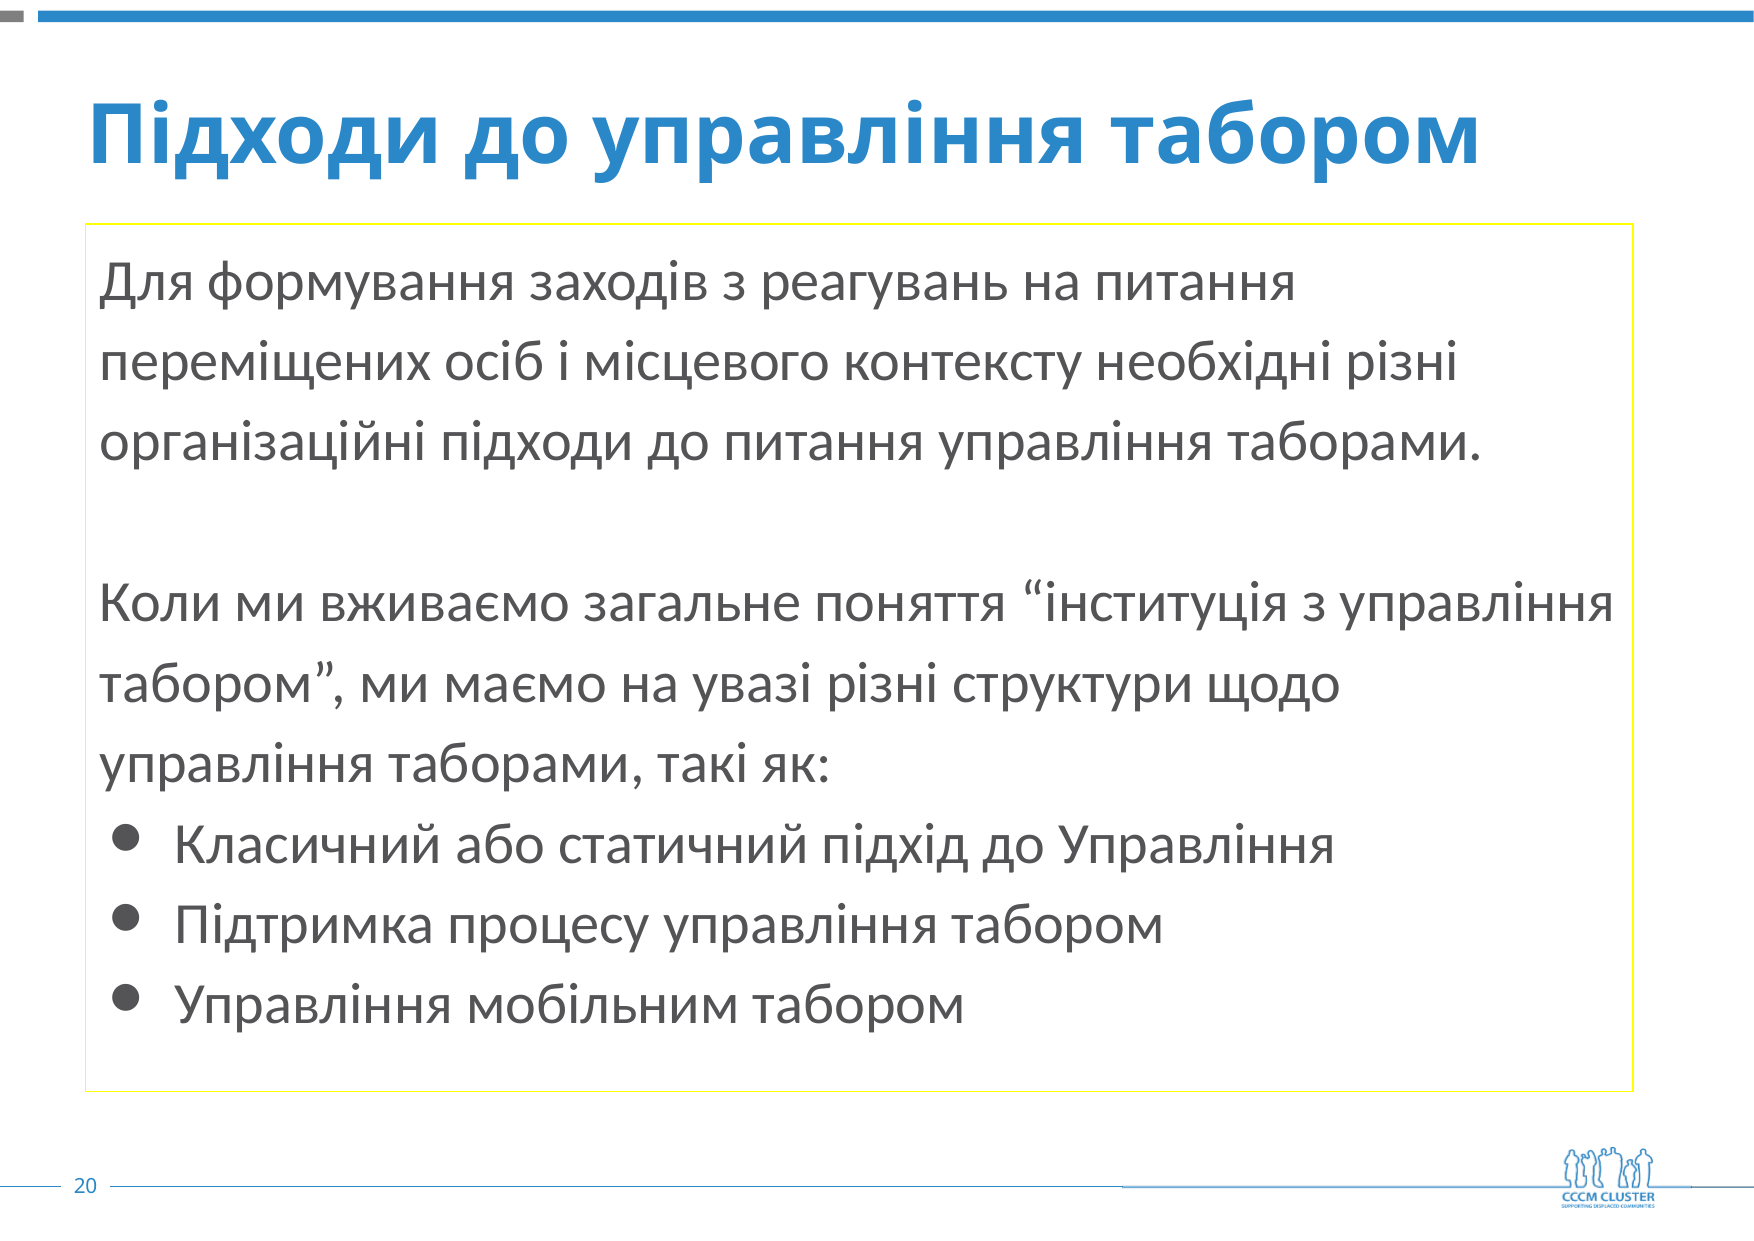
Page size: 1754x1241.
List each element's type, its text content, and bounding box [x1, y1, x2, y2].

text_box Підходи до управління табором [71, 73, 1728, 195]
text_box Для формування заходів з реагувань на питання переміщених осіб і місцевого контексту необхідні різні організаційні підходи до питання управління таборами. Коли ми вживаємо загальне поняття “інституція з управління табором”, ми маємо на увазі різні структури щодо управління таборами, такі як: Класичний або статичний підхід до Управління Підтримка процесу управління табором Управління мобільним табором [85, 223, 1633, 1092]
picture [0, 1147, 1754, 1209]
